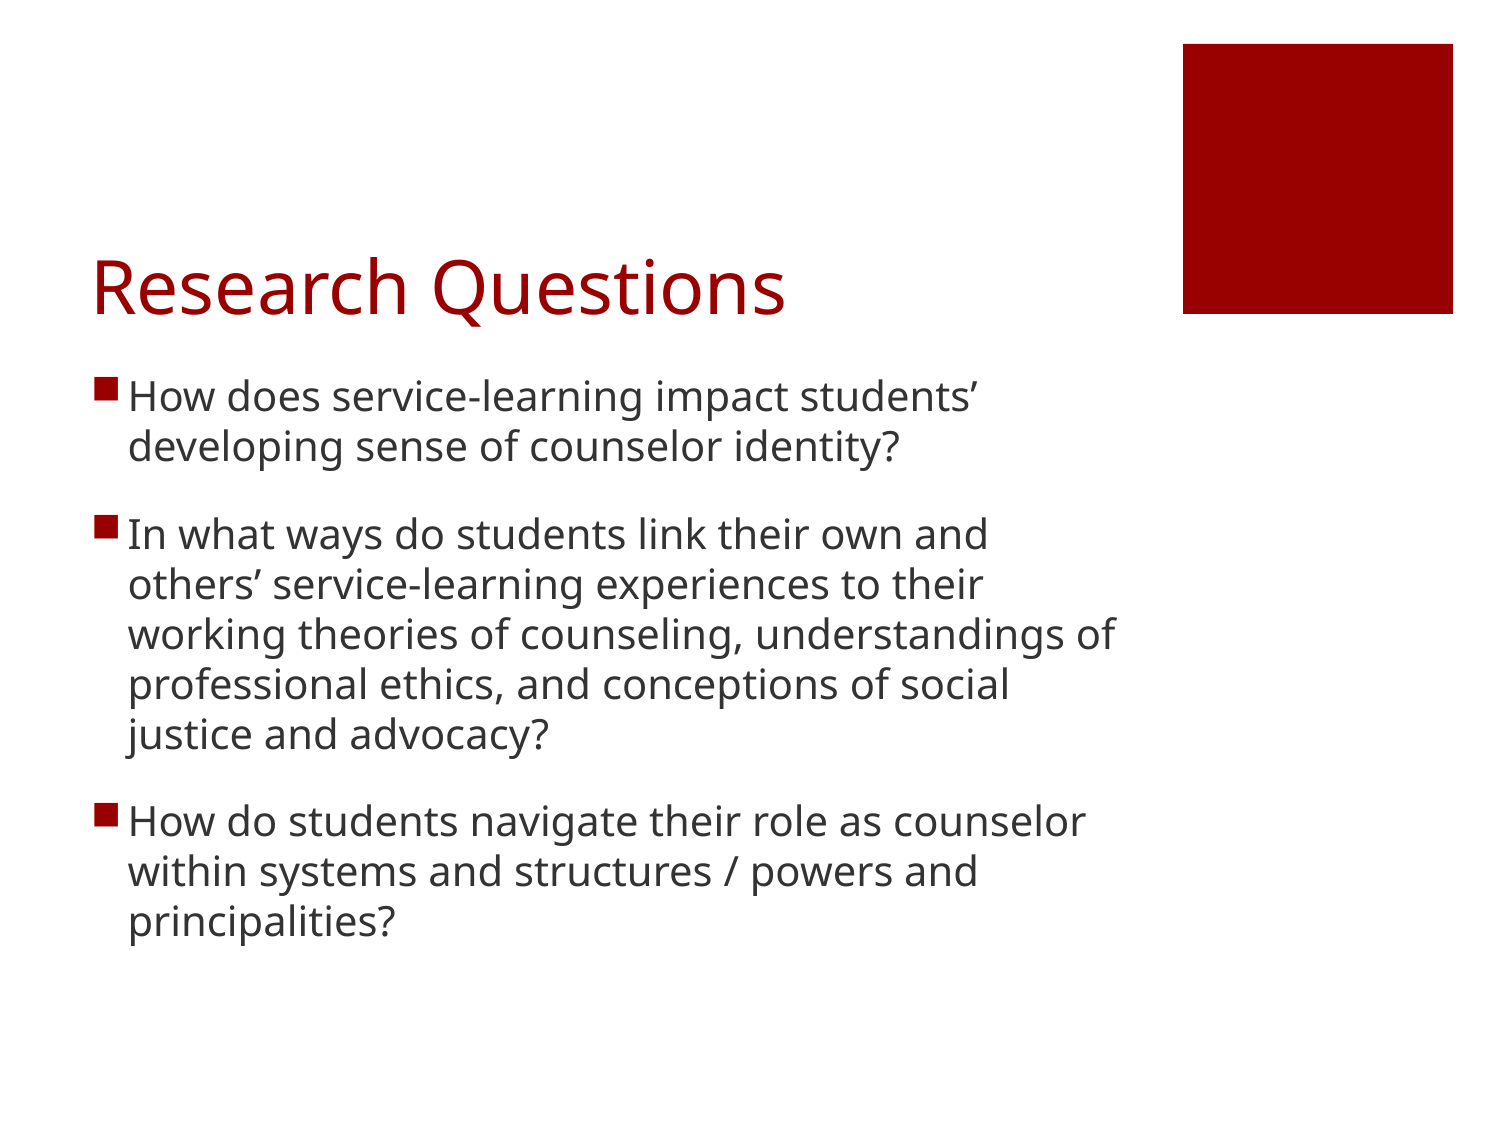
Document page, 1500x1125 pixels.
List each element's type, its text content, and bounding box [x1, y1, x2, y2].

title Research Questions [75, 149, 1143, 338]
list How does service-learning impact students’ developing sense of counselor identity? In what ways do students link their own and others’ service-learning experiences to their working theories of counseling, understandings of professional ethics, and conceptions of social justice and advocacy? How do students navigate their role as counselor within systems and structures / powers and principalities? [75, 362, 1143, 1005]
